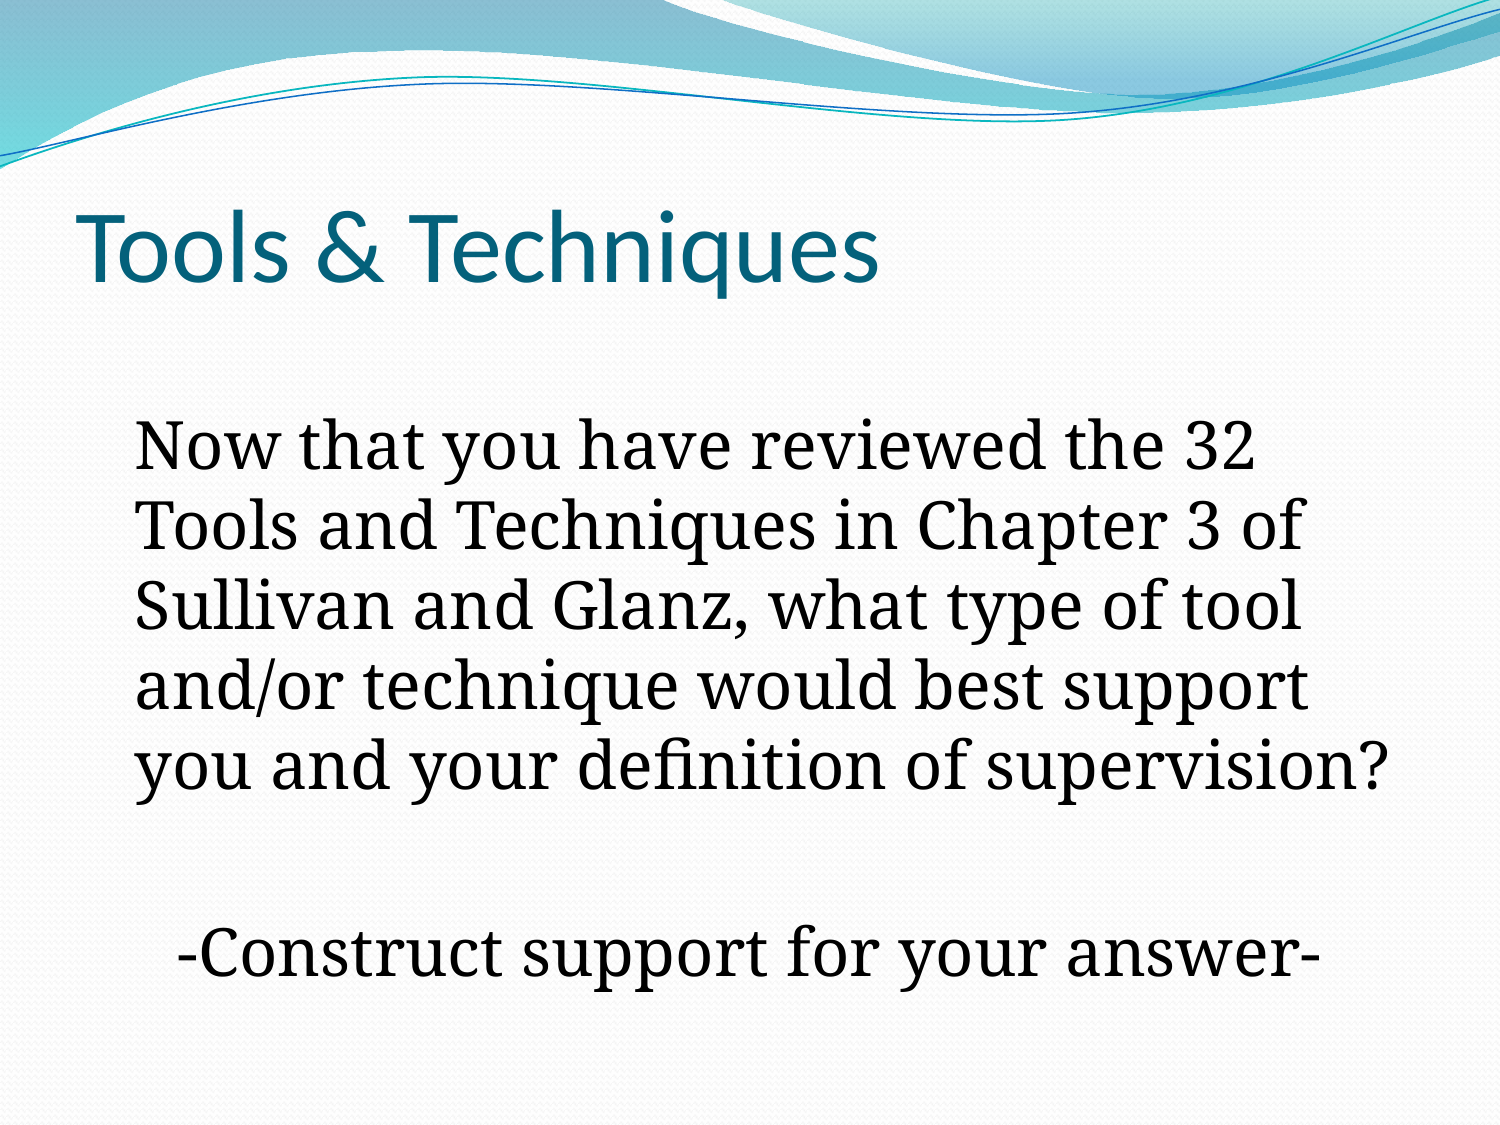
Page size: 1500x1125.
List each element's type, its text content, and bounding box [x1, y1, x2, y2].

list Now that you have reviewed the 32 Tools and Techniques in Chapter 3 of Sullivan and Glanz, what type of tool and/or technique would best support you and your definition of supervision? -Construct support for your answer- [75, 317, 1425, 1038]
title Tools & Techniques [75, 115, 1425, 303]
